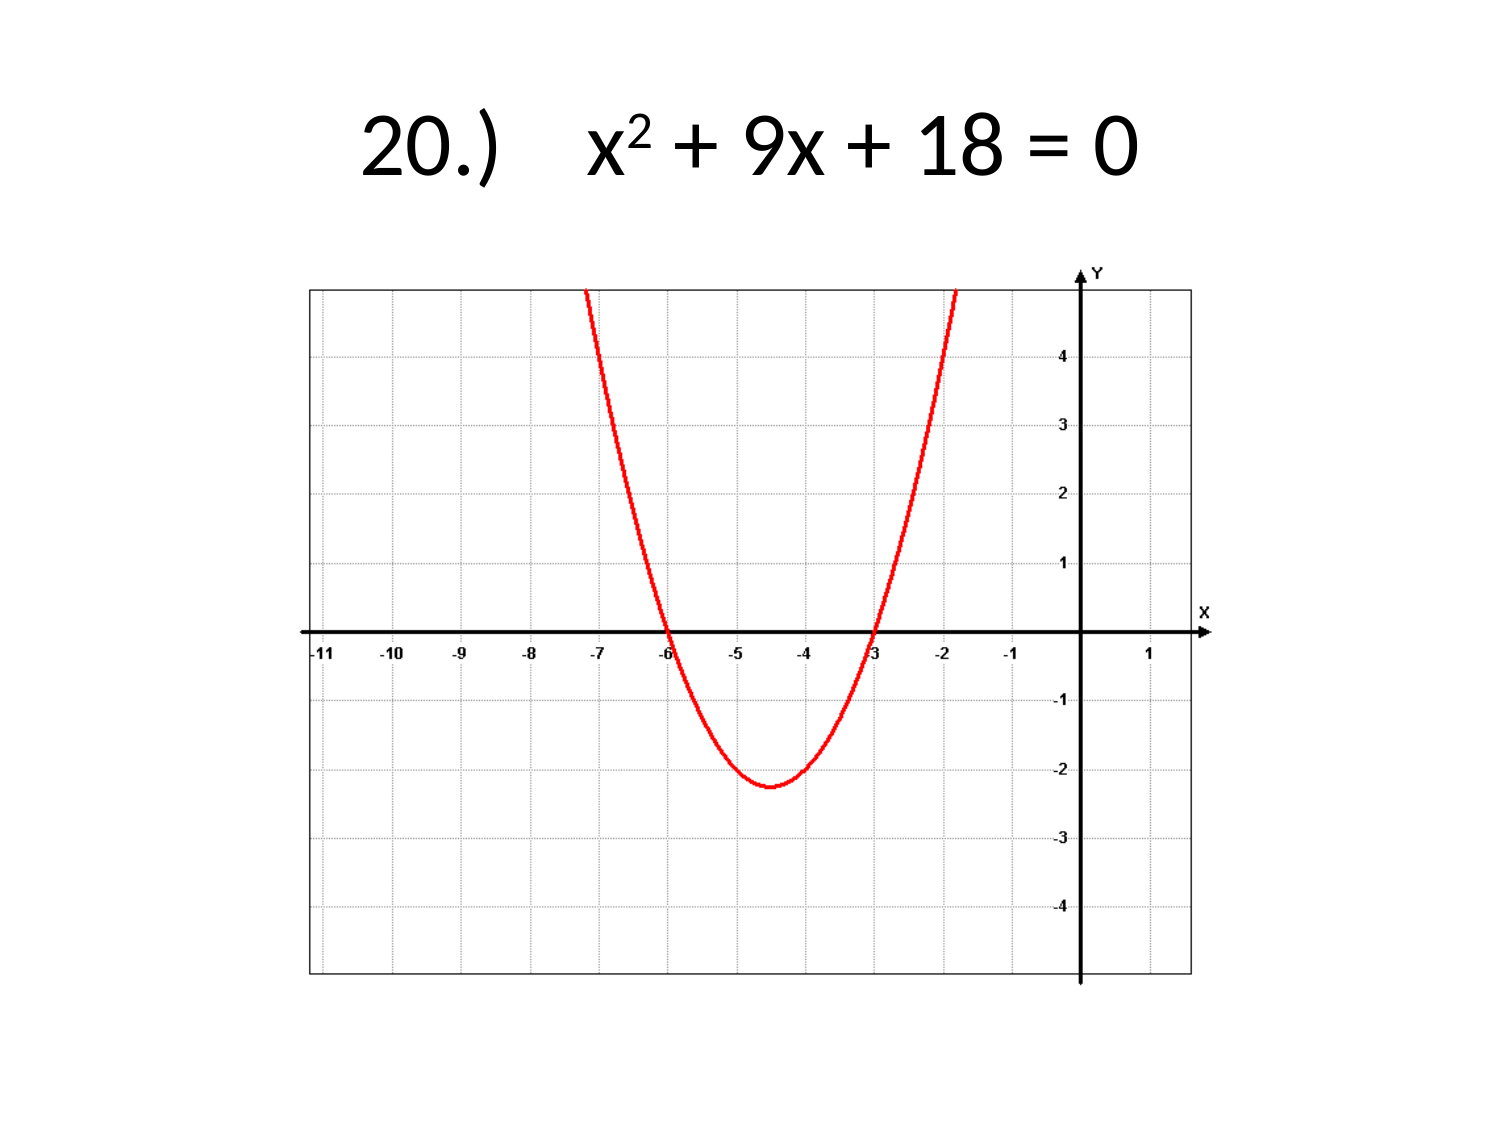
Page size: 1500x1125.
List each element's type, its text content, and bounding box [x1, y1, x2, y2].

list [279, 262, 1221, 1006]
title 20.) x2 + 9x + 18 = 0 [75, 45, 1425, 233]
